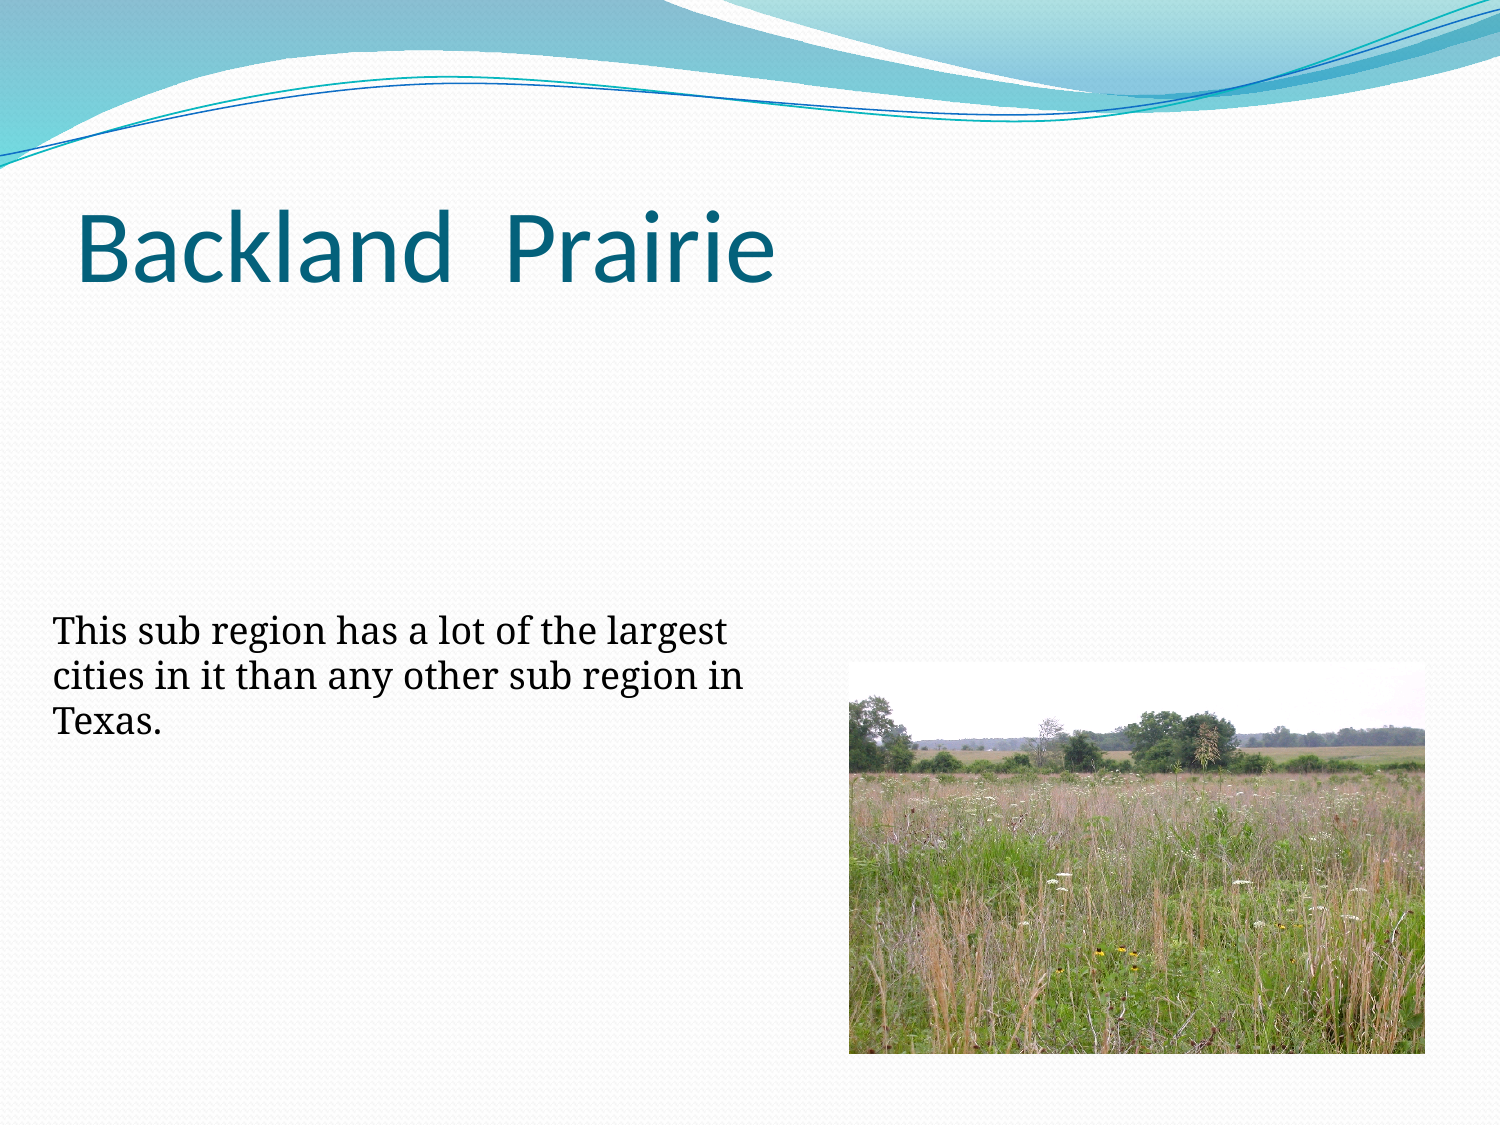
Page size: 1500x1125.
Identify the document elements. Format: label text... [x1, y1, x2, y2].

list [849, 662, 1426, 1054]
title Backland Prairie [75, 115, 1425, 303]
text_box This sub region has a lot of the largest cities in it than any other sub region in Texas. [37, 599, 813, 750]
